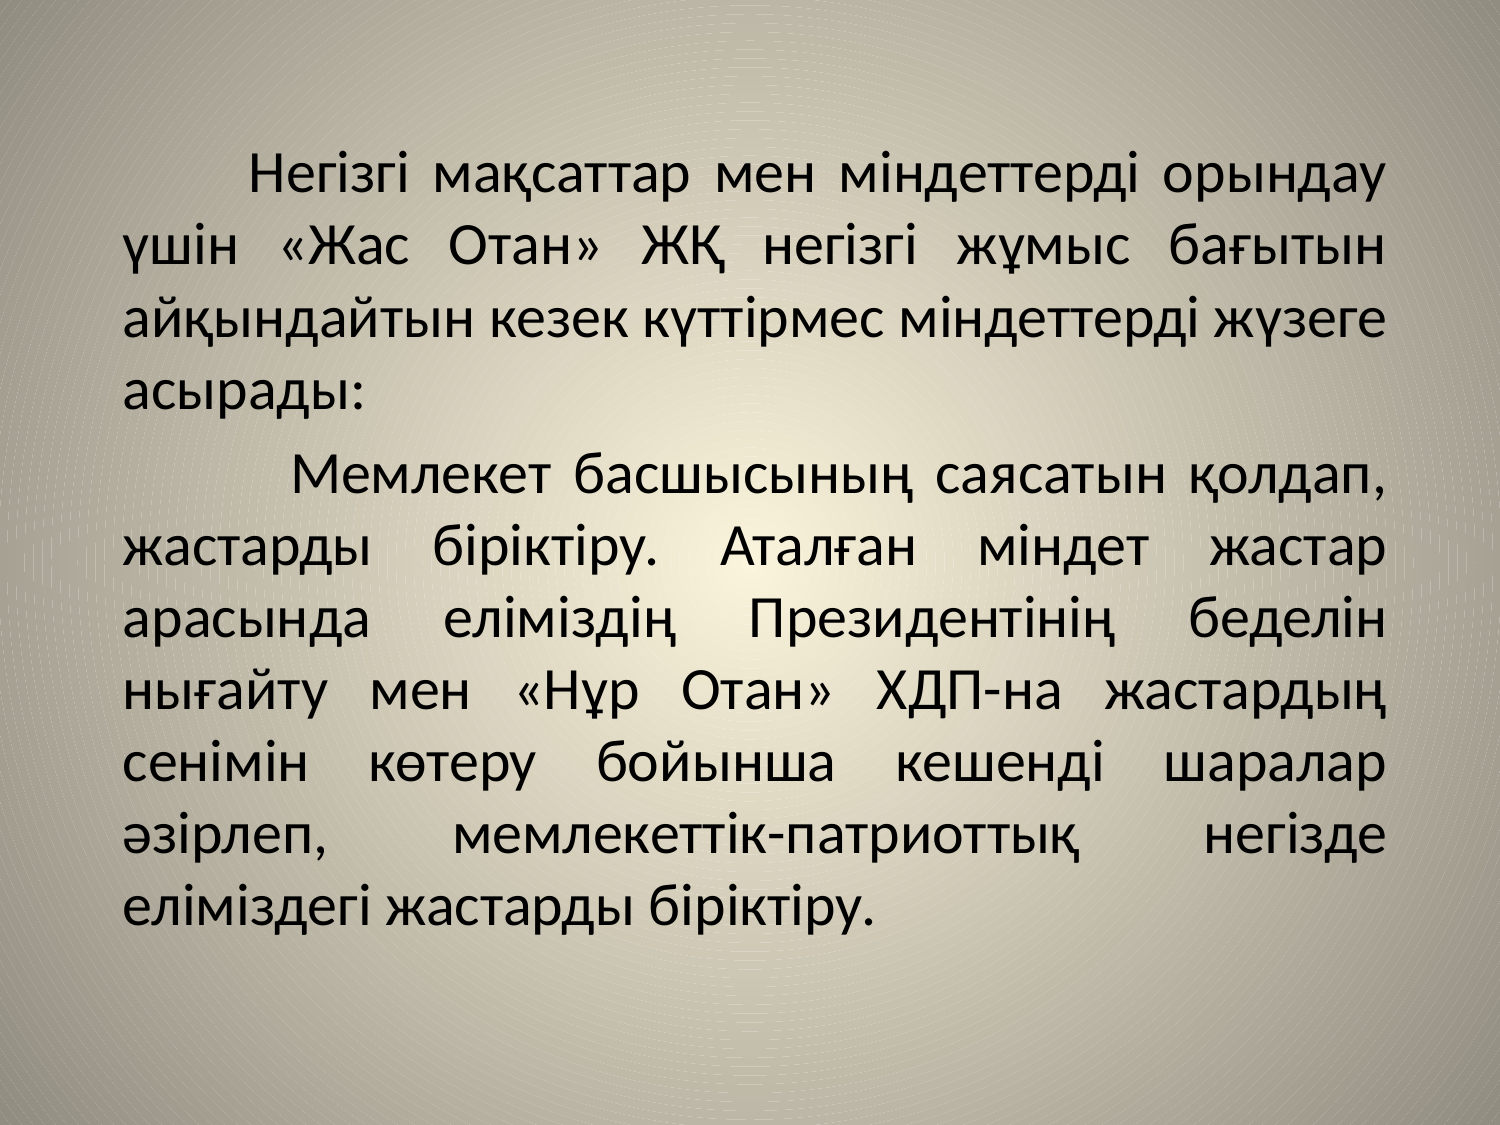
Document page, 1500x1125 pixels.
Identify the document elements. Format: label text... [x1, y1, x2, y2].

list Негізгі мақсаттар мен міндеттерді орындау үшін «Жас Отан» ЖҚ негізгі жұмыс бағытын айқындайтын кезек күттірмес міндеттерді жүзеге асырады: Мемлекет басшысының саясатын қолдап, жастарды біріктіру. Аталған міндет жастар арасында еліміздің Президентінің беделін нығайту мен «Нұр Отан» ХДП-на жастардың сенімін көтеру бойынша кешенді шаралар әзірлеп, мемлекеттік-патриоттық негізде еліміздегі жастарды біріктіру. [53, 125, 1404, 946]
